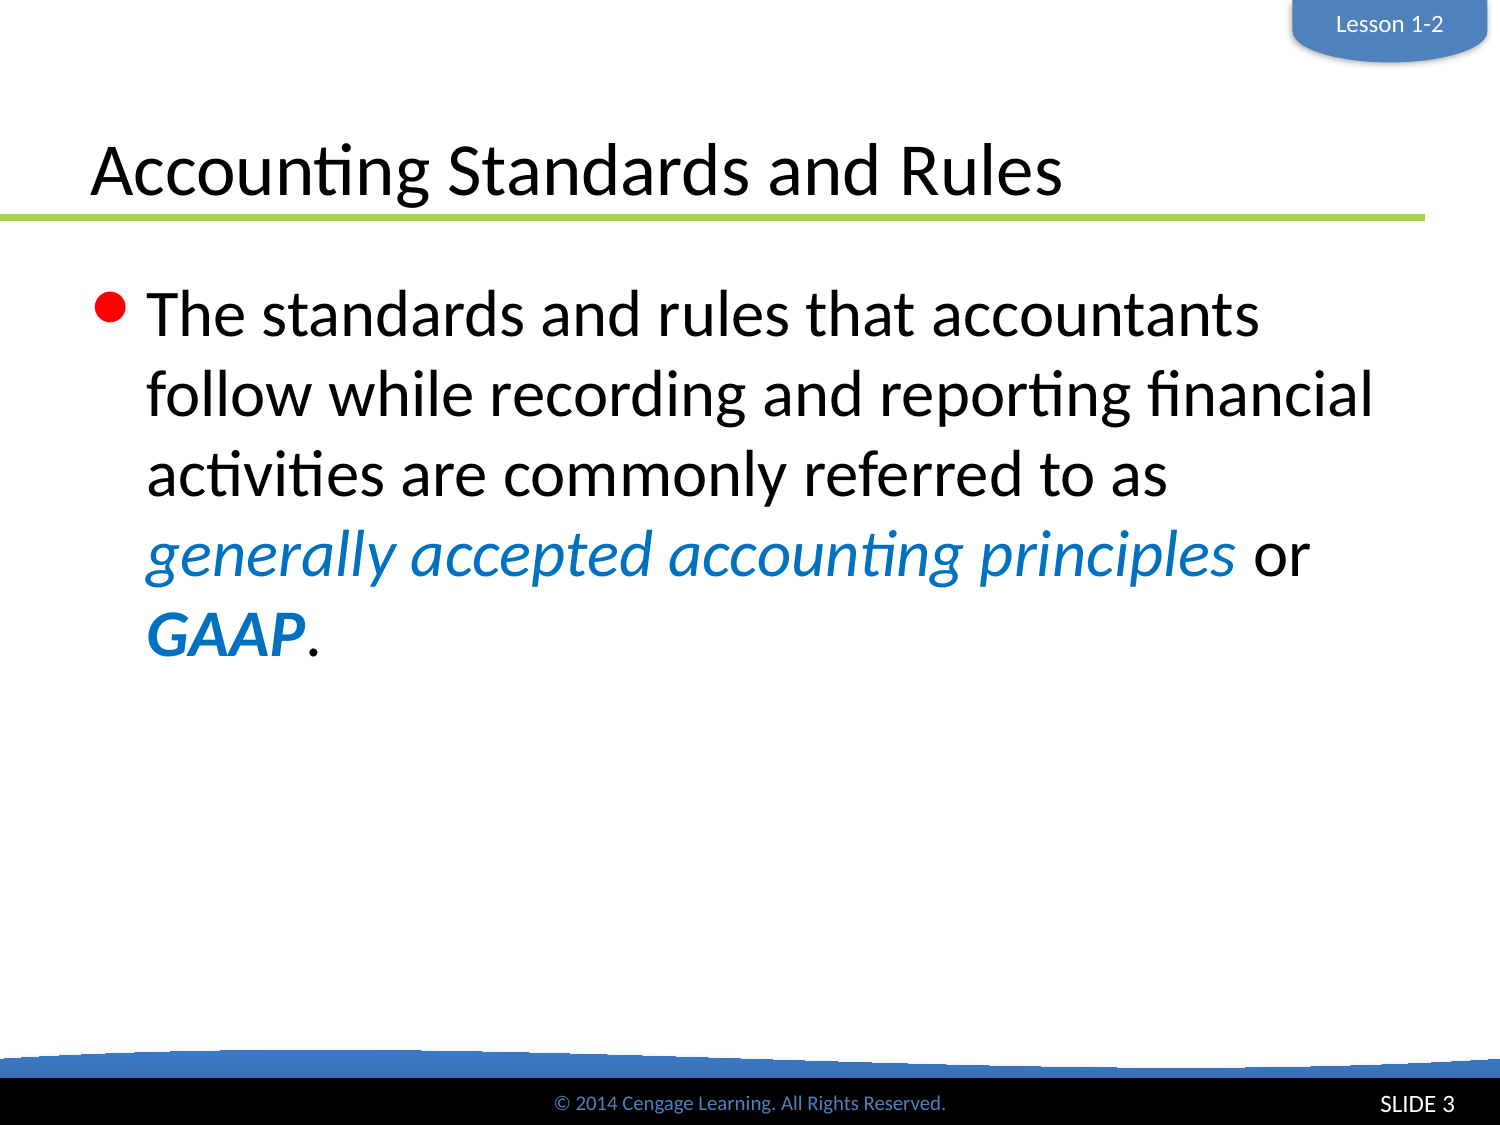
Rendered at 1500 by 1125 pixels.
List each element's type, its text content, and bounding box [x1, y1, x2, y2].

title Accounting Standards and Rules [75, 29, 1350, 218]
text_box Lesson 1-2 [1321, 0, 1459, 45]
text_box [1292, 0, 1488, 63]
slide_number SLIDE 3 [1170, 1080, 1470, 1125]
list The standards and rules that accountants follow while recording and reporting financial activities are commonly referred to as generally accepted accounting principles or GAAP. [75, 262, 1425, 1005]
